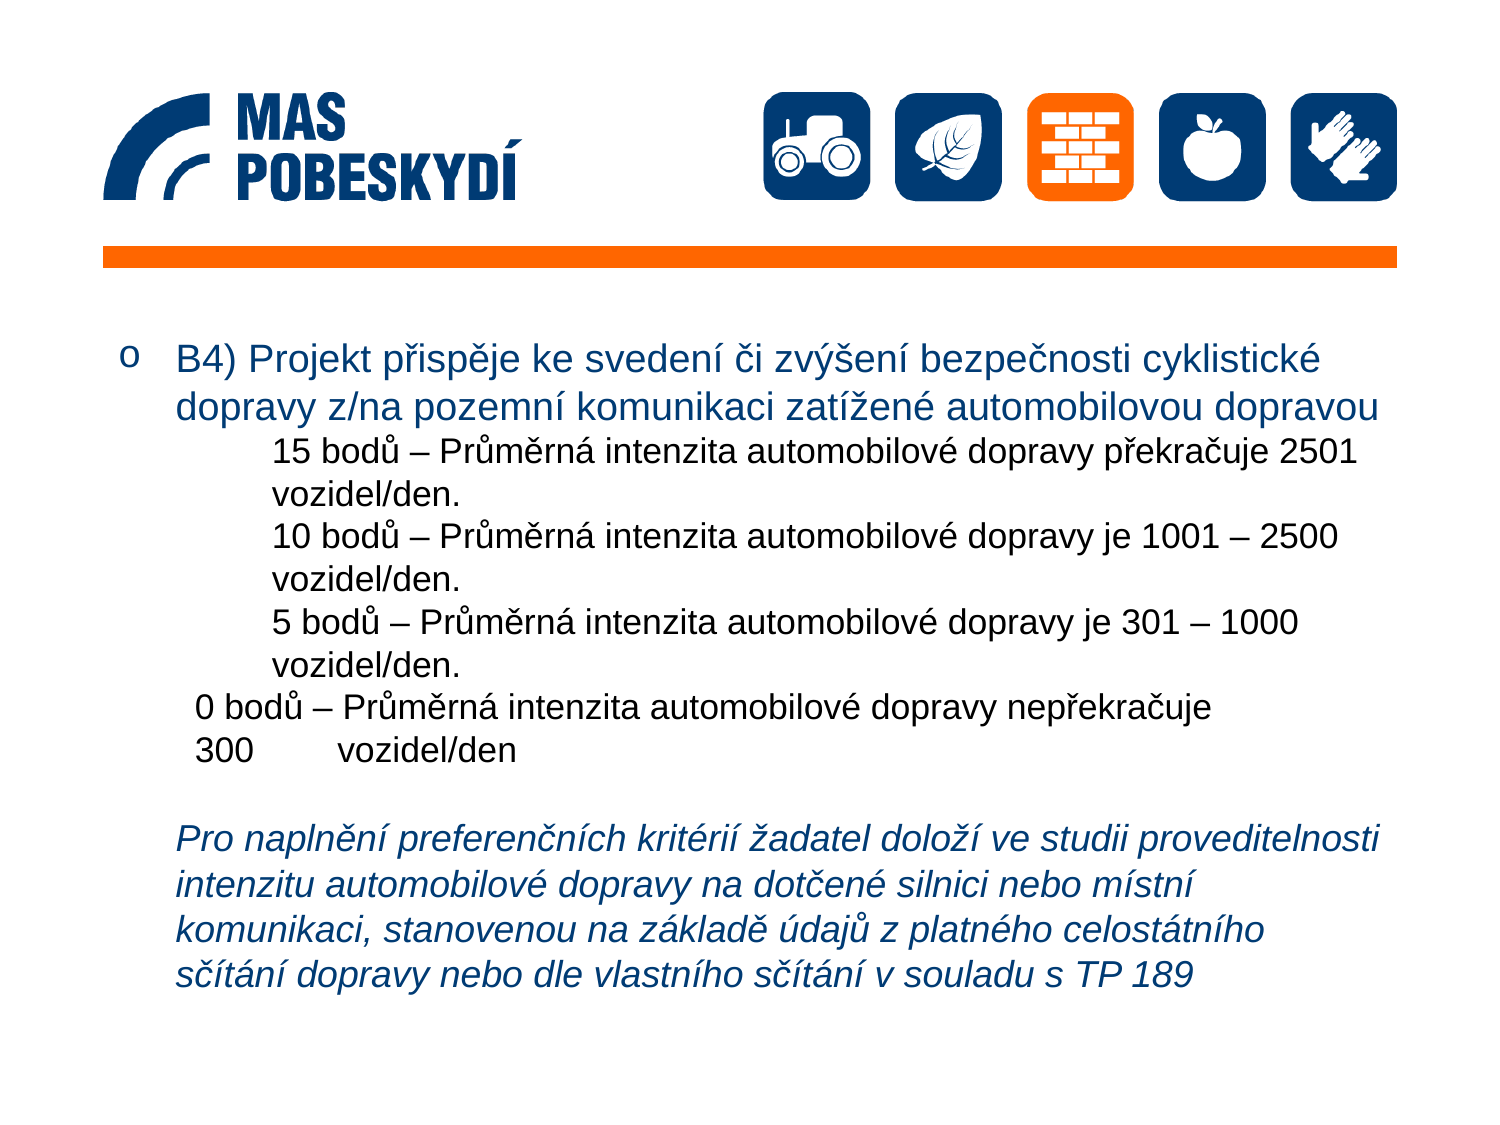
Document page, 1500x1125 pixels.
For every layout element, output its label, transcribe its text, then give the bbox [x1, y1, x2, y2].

picture [103, 92, 1397, 268]
subtitle B4) Projekt přispěje ke svedení či zvýšení bezpečnosti cyklistické dopravy z/na pozemní komunikaci zatížené automobilovou dopravou 15 bodů – Průměrná intenzita automobilové dopravy překračuje 2501 vozidel/den. 10 bodů – Průměrná intenzita automobilové dopravy je 1001 – 2500 vozidel/den. 5 bodů – Průměrná intenzita automobilové dopravy je 301 – 1000 vozidel/den. 0 bodů – Průměrná intenzita automobilové dopravy nepřekračuje 300 vozidel/den Pro naplnění preferenčních kritérií žadatel doloží ve studii proveditelnosti intenzitu automobilové dopravy na dotčené silnici nebo místní komunikaci, stanovenou na základě údajů z platného celostátního sčítání dopravy nebo dle vlastního sčítání v souladu s TP 189 [103, 325, 1397, 1030]
